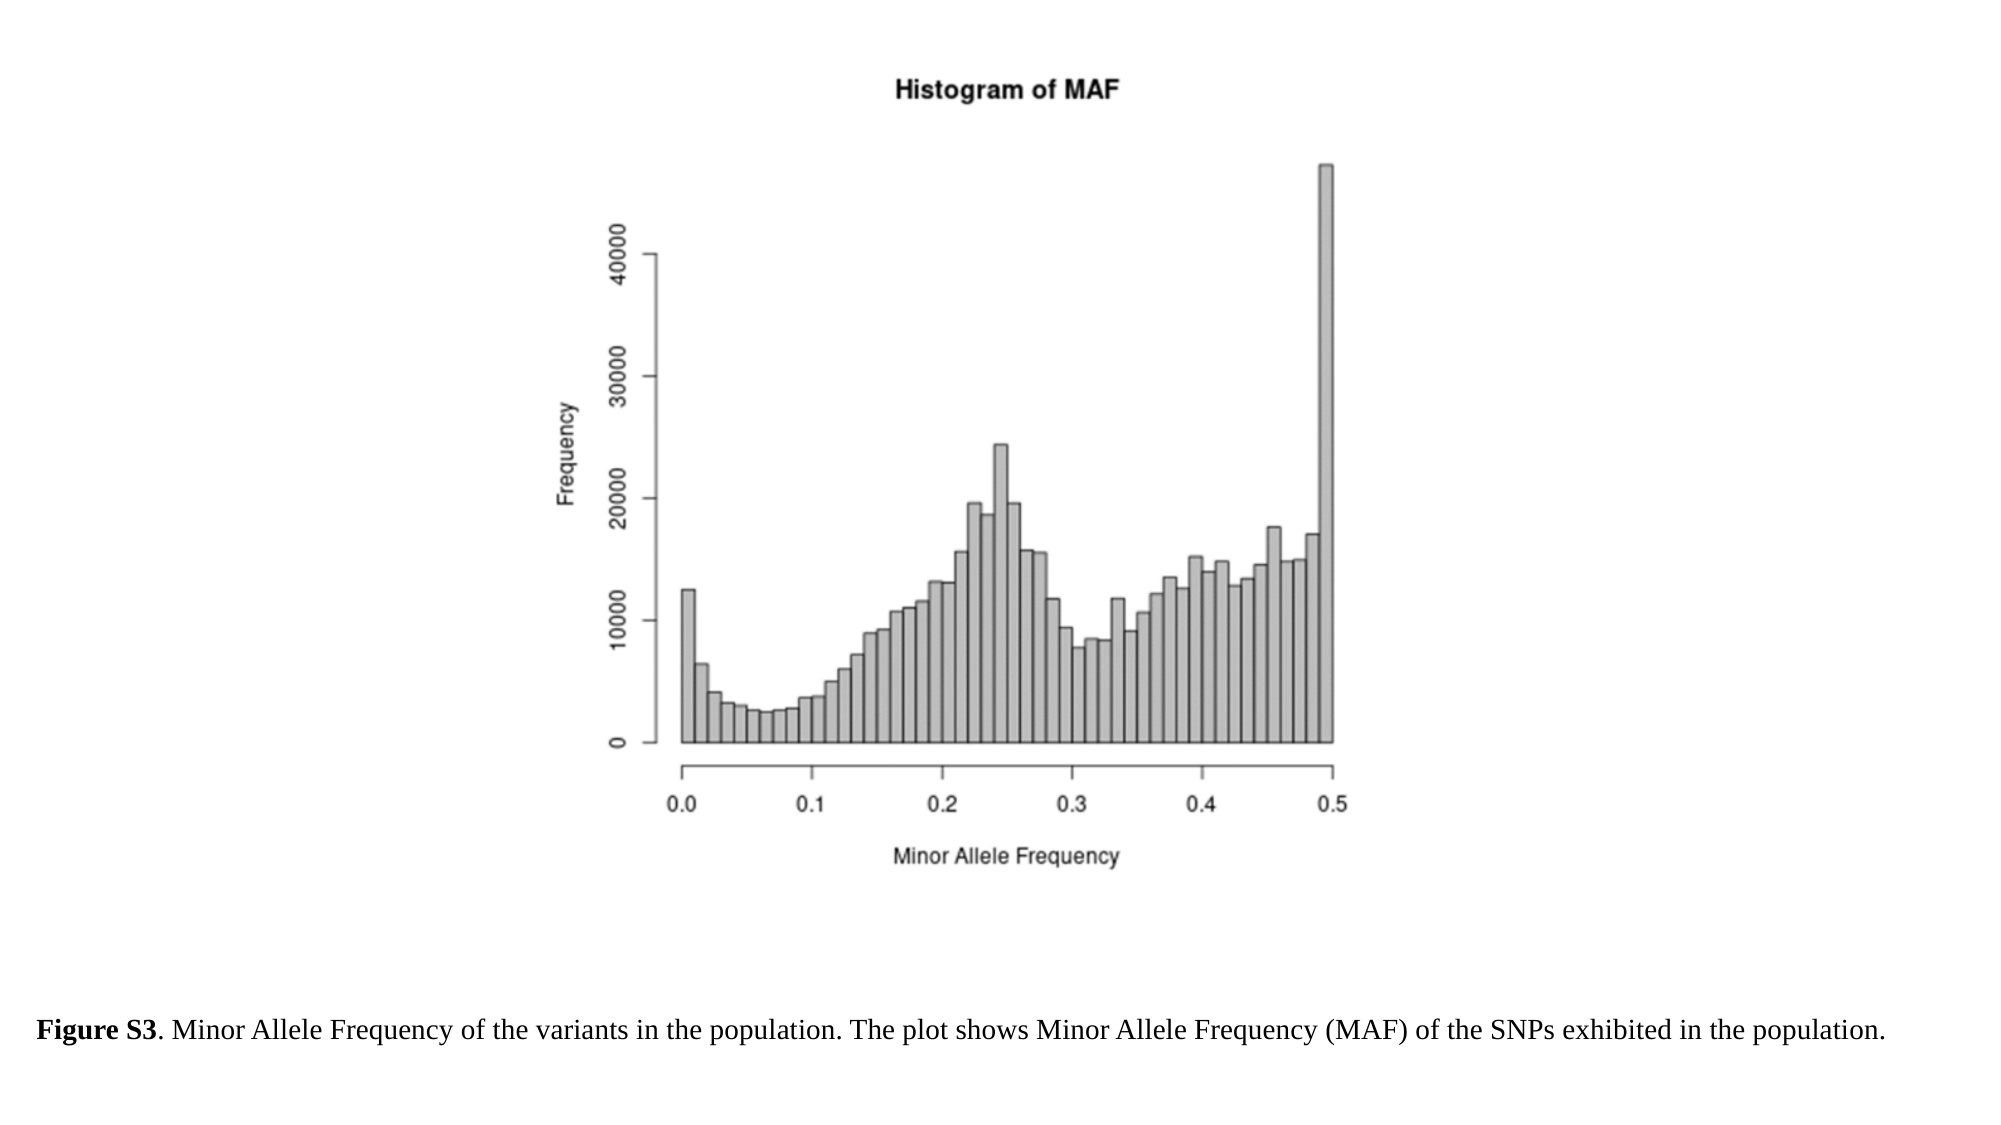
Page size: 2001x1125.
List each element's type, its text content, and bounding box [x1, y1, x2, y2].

text_box Figure S3. Minor Allele Frequency of the variants in the population. The plot shows Minor Allele Frequency (MAF) of the SNPs exhibited in the population. [21, 1003, 1961, 1053]
picture [550, 36, 1413, 898]
